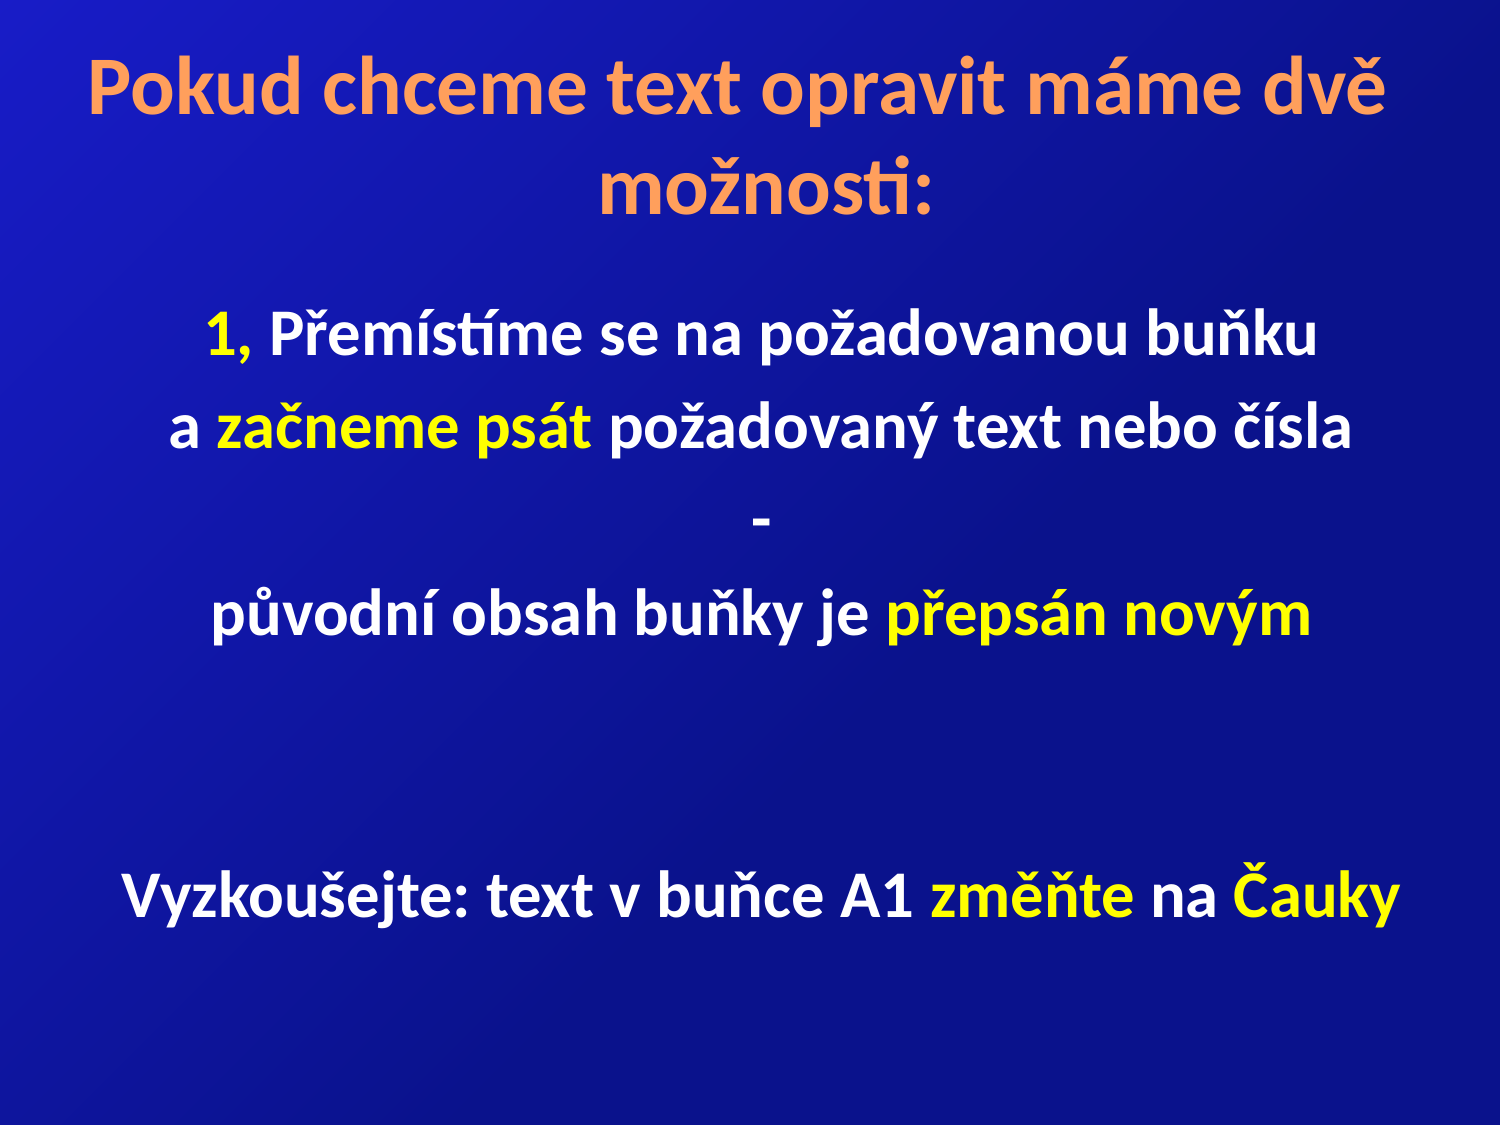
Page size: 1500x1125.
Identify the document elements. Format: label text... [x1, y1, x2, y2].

text_box Vyzkoušejte: text v buňce A1 změňte na Čauky [46, 843, 1477, 973]
text_box Pokud chceme text opravit máme dvě možnosti: [23, 23, 1454, 153]
text_box 1, Přemístíme se na požadovanou buňku a začneme psát požadovaný text nebo čísla - původní obsah buňky je přepsán novým [23, 281, 1500, 656]
